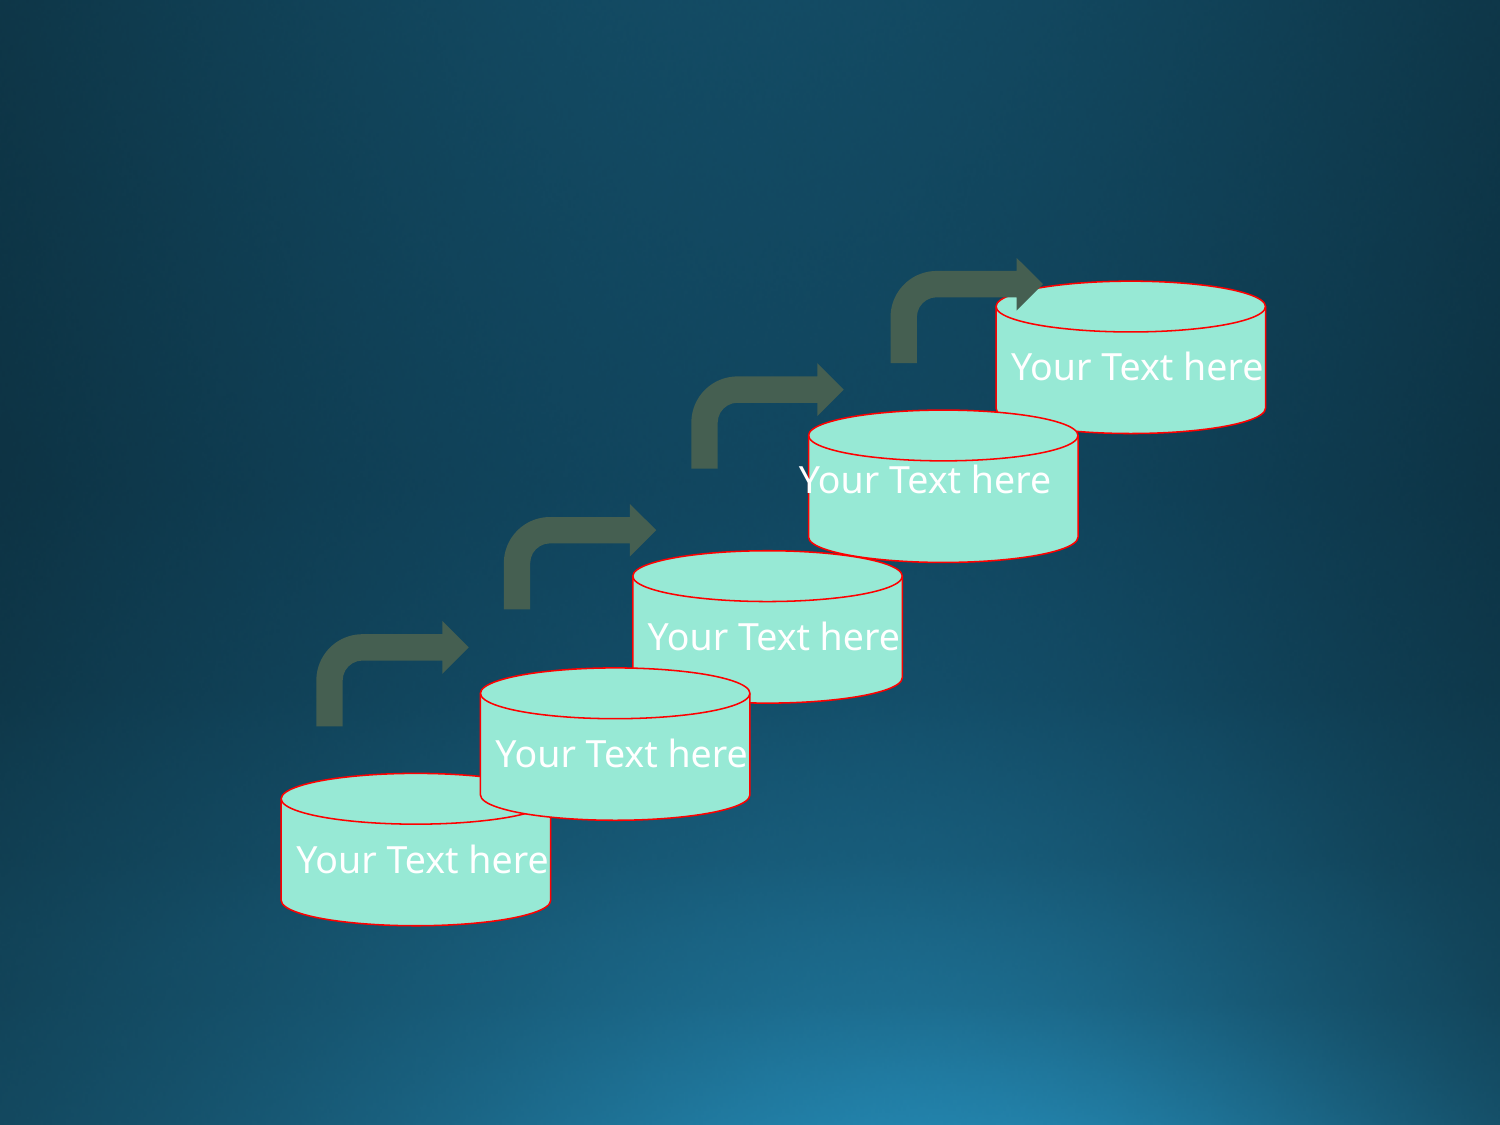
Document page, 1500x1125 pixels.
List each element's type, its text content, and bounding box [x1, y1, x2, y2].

text_box Your Text here [632, 550, 903, 704]
text_box Your Text here [996, 281, 1266, 434]
text_box [691, 363, 844, 469]
text_box [890, 257, 1043, 364]
text_box Your Text here [281, 773, 551, 926]
text_box Your Text here [783, 457, 1067, 508]
text_box [316, 621, 469, 727]
text_box [503, 503, 657, 610]
picture [0, 0, 1500, 1125]
text_box Your Text here [480, 667, 750, 821]
text_box [808, 410, 1079, 563]
